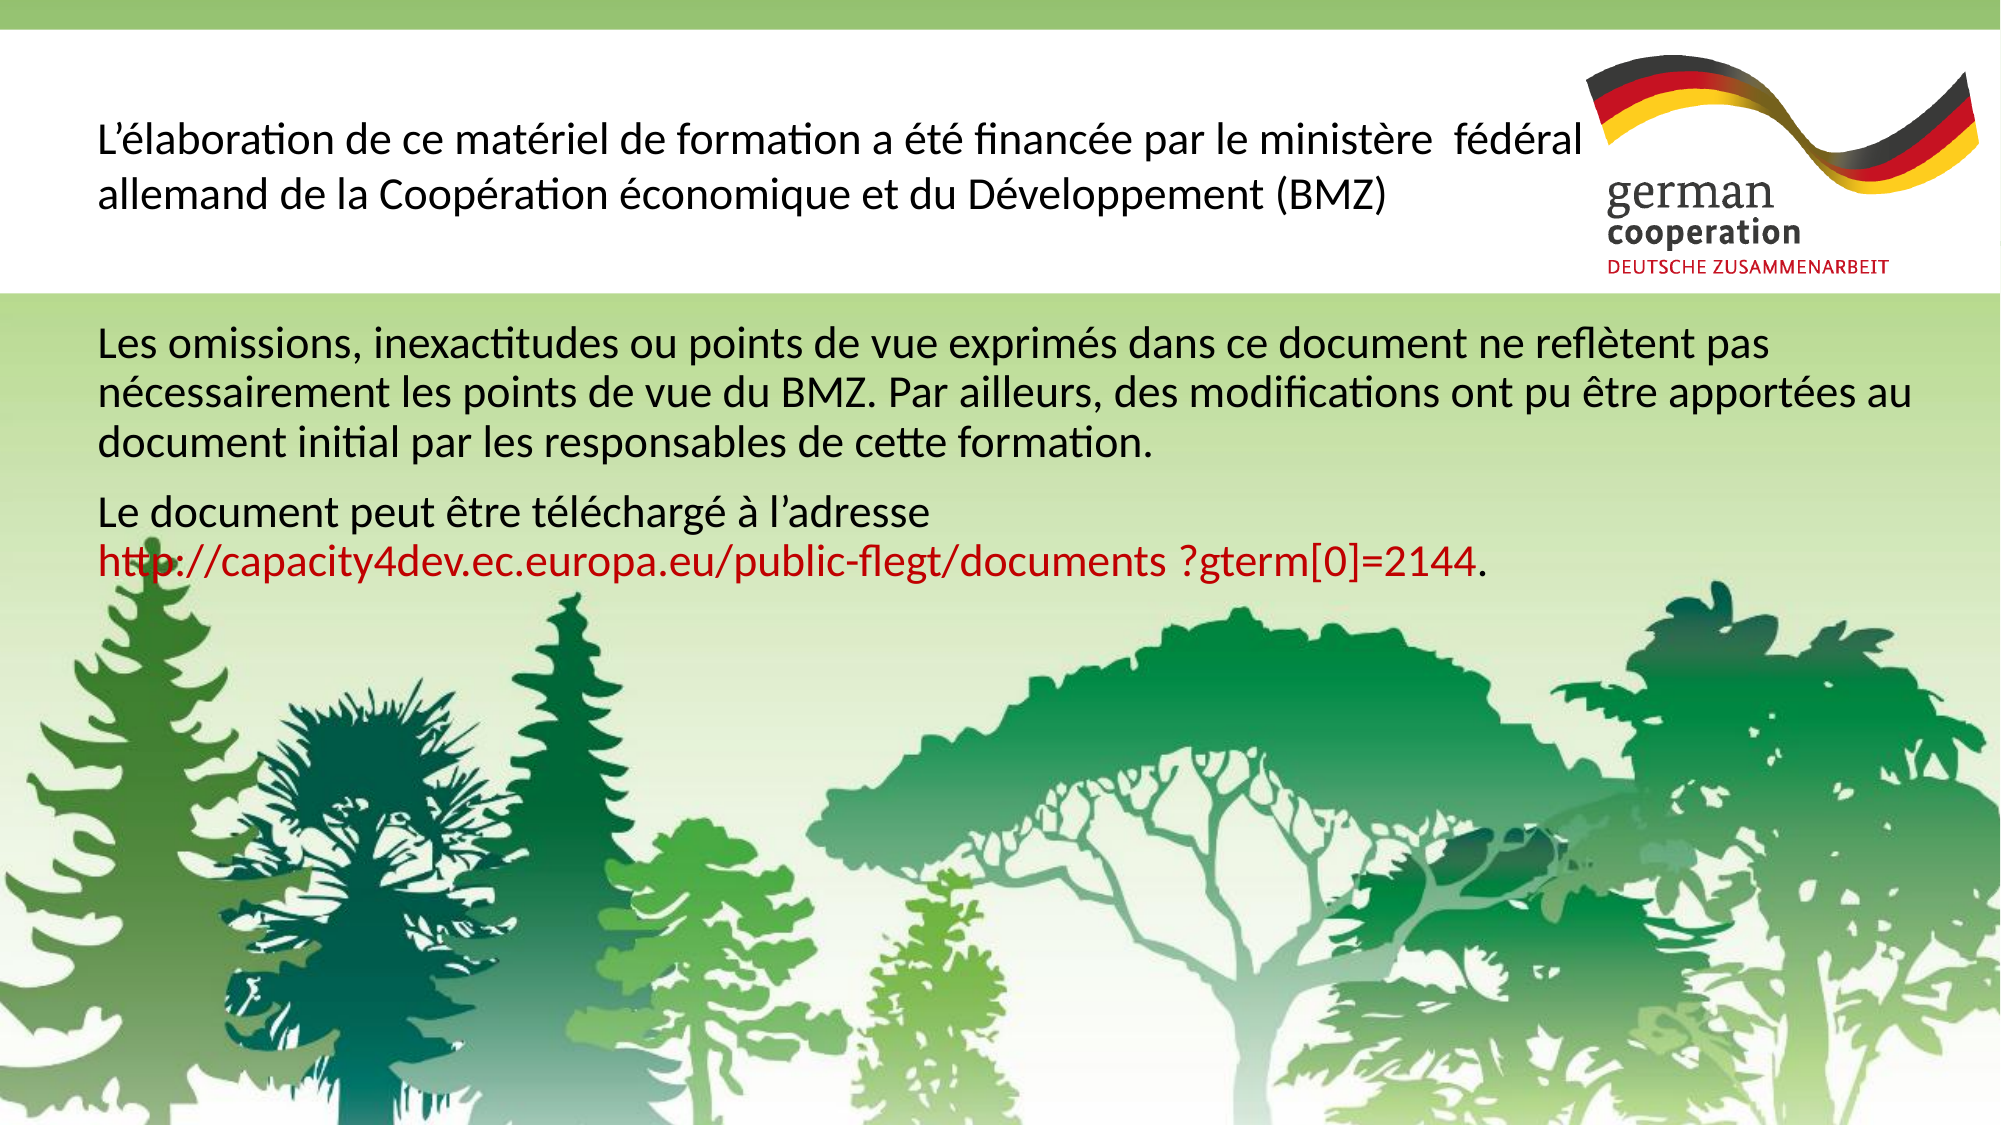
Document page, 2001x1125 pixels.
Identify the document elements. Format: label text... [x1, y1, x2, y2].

slide_number 29 [1493, 1065, 1944, 1125]
text_box [0, 29, 2000, 294]
picture [1586, 55, 1979, 274]
picture [0, 0, 2001, 1125]
subtitle Les omissions, inexactitudes ou points de vue exprimés dans ce document ne reflètent pas nécessairement les points de vue du BMZ. Par ailleurs, des modifications ont pu être apportées au document initial par les responsables de cette formation. Le document peut être téléchargé à l’adresse http://capacity4dev.ec.europa.eu/public-flegt/documents ?gterm[0]=2144. [82, 311, 1947, 606]
text_box L’élaboration de ce matériel de formation a été financée par le ministère fédéral allemand de la Coopération économique et du Développement (BMZ) [82, 101, 1586, 227]
